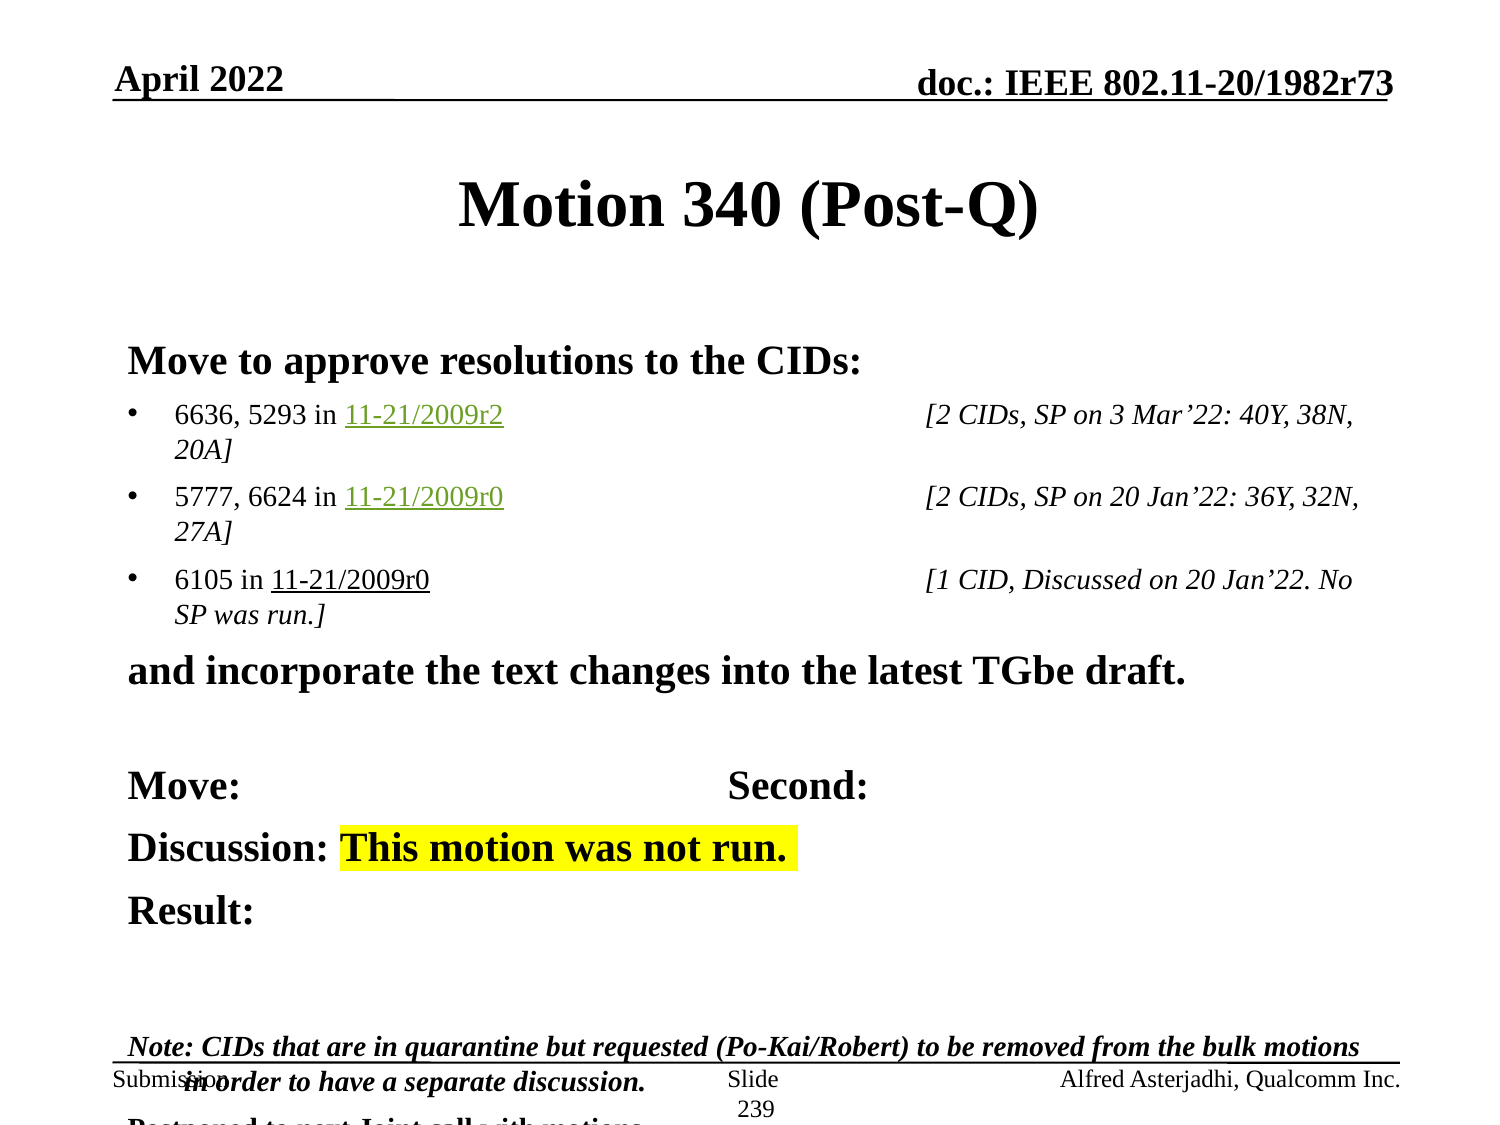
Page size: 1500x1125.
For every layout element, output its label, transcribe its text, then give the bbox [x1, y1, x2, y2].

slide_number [114, 54, 423, 100]
footer Alfred Asterjadhi, Qualcomm Inc. [878, 1061, 1402, 1093]
title Motion 340 (Post-Q) [112, 112, 1388, 288]
list Move to approve resolutions to the CIDs: 6636, 5293 in 11-21/2009r2 [2 CIDs, SP on 3 Mar’22: 40Y, 38N, 20A] 5777, 6624 in 11-21/2009r0 [2 CIDs, SP on 20 Jan’22: 36Y, 32N, 27A] 6105 in 11-21/2009r0 [1 CID, Discussed on 20 Jan’22. No SP was run.] and incorporate the text changes into the latest TGbe draft. Move: Second: Discussion: This motion was not run. Result: Note: CIDs that are in quarantine but requested (Po-Kai/Robert) to be removed from the bulk motions in order to have a separate discussion. Postponed to next Joint call with motions. [112, 324, 1388, 1063]
slide_number Slide 239 [712, 1061, 800, 1123]
